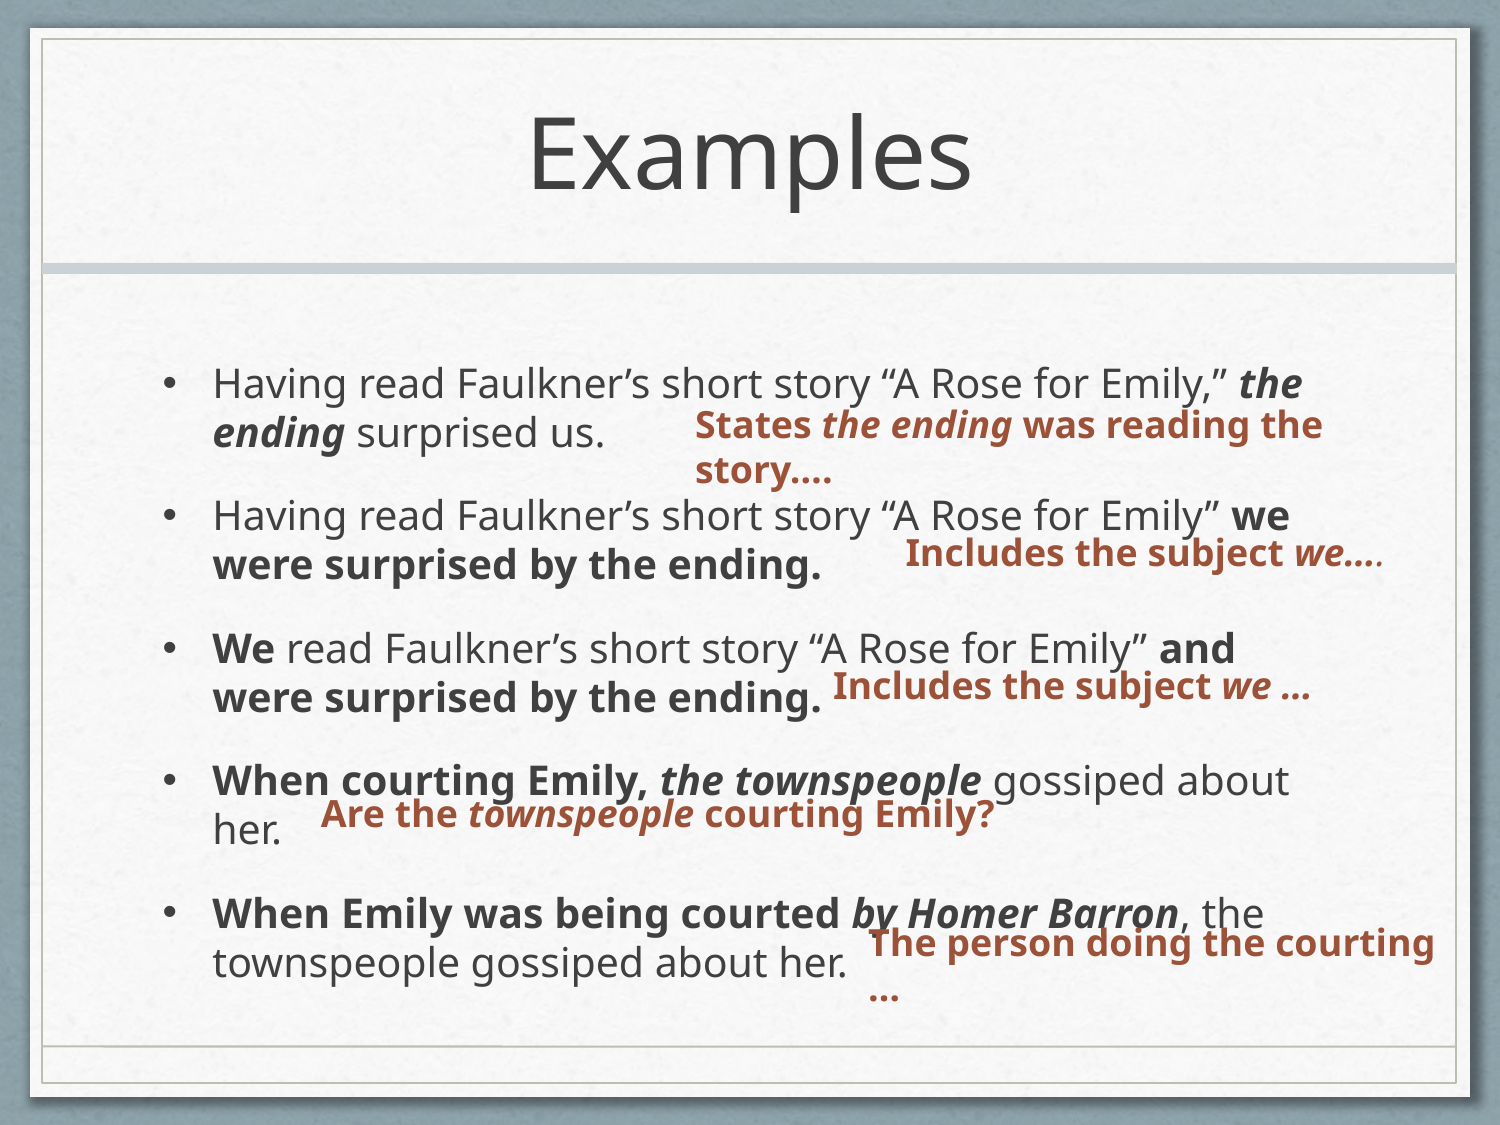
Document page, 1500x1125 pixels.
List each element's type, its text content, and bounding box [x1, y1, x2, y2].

text_box The person doing the courting … [853, 911, 1474, 1017]
picture [43, 1048, 1455, 1082]
list Having read Faulkner’s short story “A Rose for Emily,” the ending surprised us. Having read Faulkner’s short story “A Rose for Emily” we were surprised by the ending. We read Faulkner’s short story “A Rose for Emily” and were surprised by the ending. When courting Emily, the townspeople gossiped about her. When Emily was being courted by Homer Barron, the townspeople gossiped about her. [147, 350, 1353, 995]
text_box Includes the subject we … [818, 654, 1396, 715]
title Examples [147, 40, 1353, 260]
picture [43, 40, 1455, 262]
picture [43, 274, 1455, 1045]
picture [30, 28, 1470, 1097]
text_box Are the townspeople courting Emily? [306, 783, 1097, 843]
text_box States the ending was reading the story…. [680, 393, 1421, 499]
text_box Includes the subject we…. [890, 521, 1411, 582]
